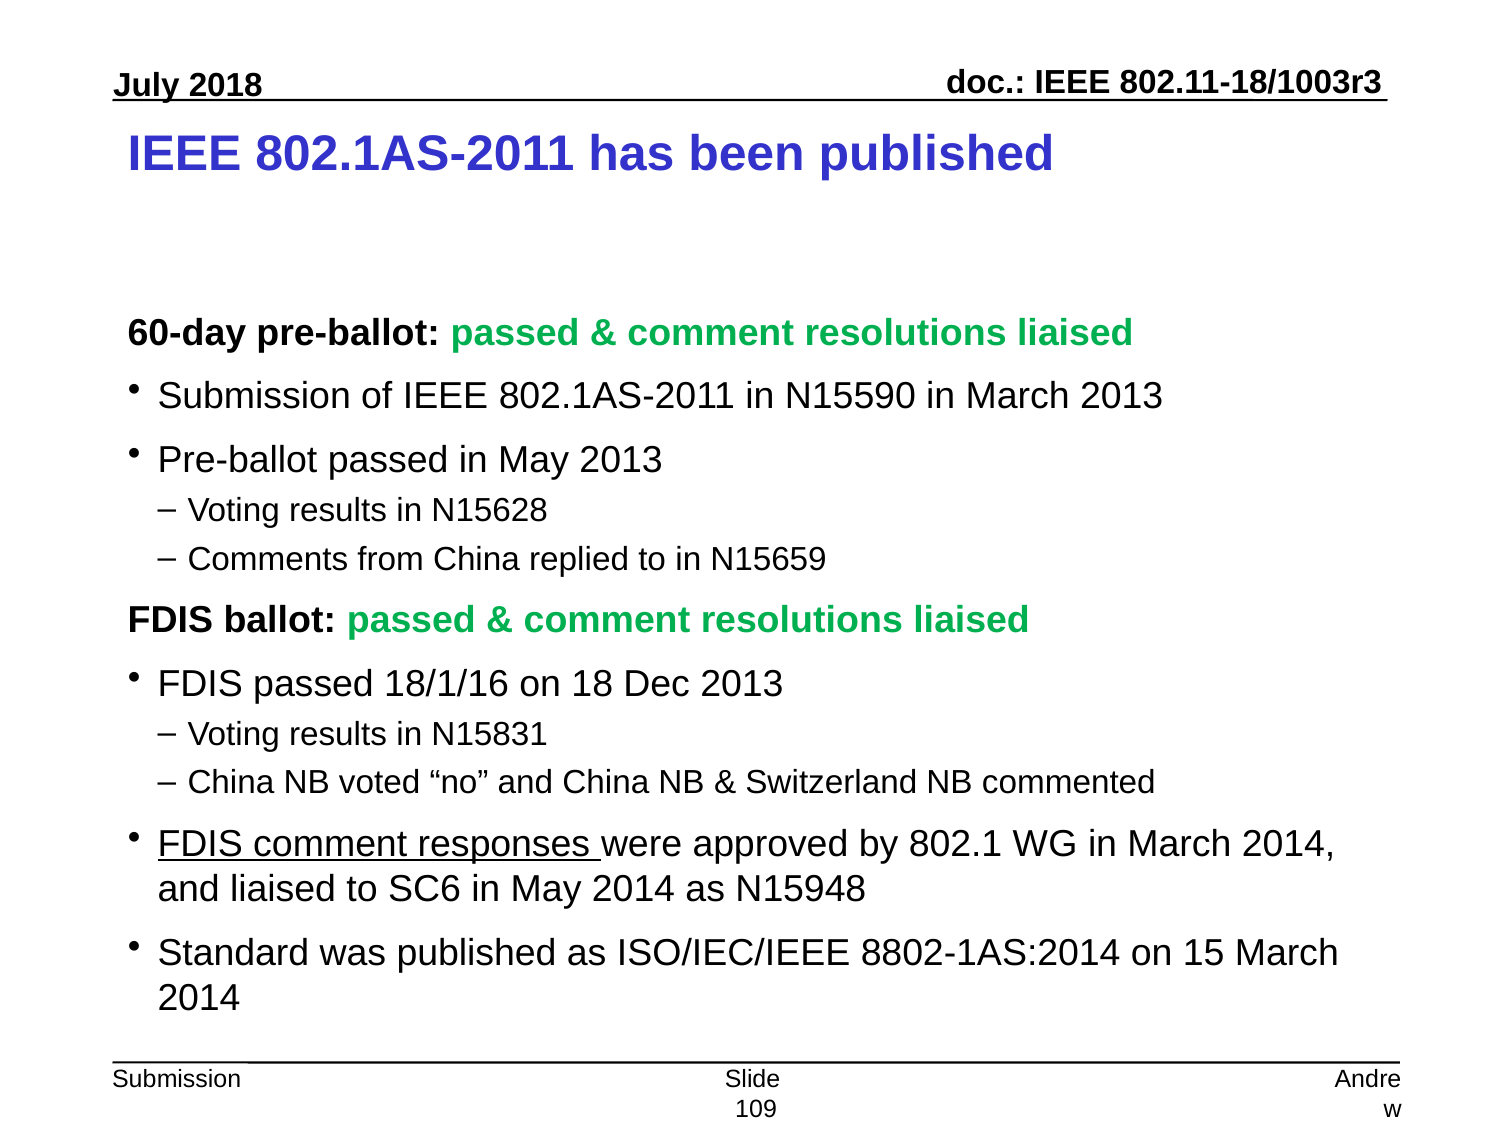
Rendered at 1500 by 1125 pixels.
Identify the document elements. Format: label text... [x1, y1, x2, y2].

title IEEE 802.1AS-2011 has been published [112, 112, 1388, 288]
slide_number Slide 109 [709, 1061, 803, 1093]
list 60-day pre-ballot: passed & comment resolutions liaised Submission of IEEE 802.1AS-2011 in N15590 in March 2013 Pre-ballot passed in May 2013 Voting results in N15628 Comments from China replied to in N15659 FDIS ballot: passed & comment resolutions liaised FDIS passed 18/1/16 on 18 Dec 2013 Voting results in N15831 China NB voted “no” and China NB & Switzerland NB commented FDIS comment responses were approved by 802.1 WG in March 2014, and liaised to SC6 in May 2014 as N15948 Standard was published as ISO/IEC/IEEE 8802-1AS:2014 on 15 March 2014 [112, 299, 1388, 975]
footer Andrew Myles, Cisco [1320, 1061, 1402, 1093]
